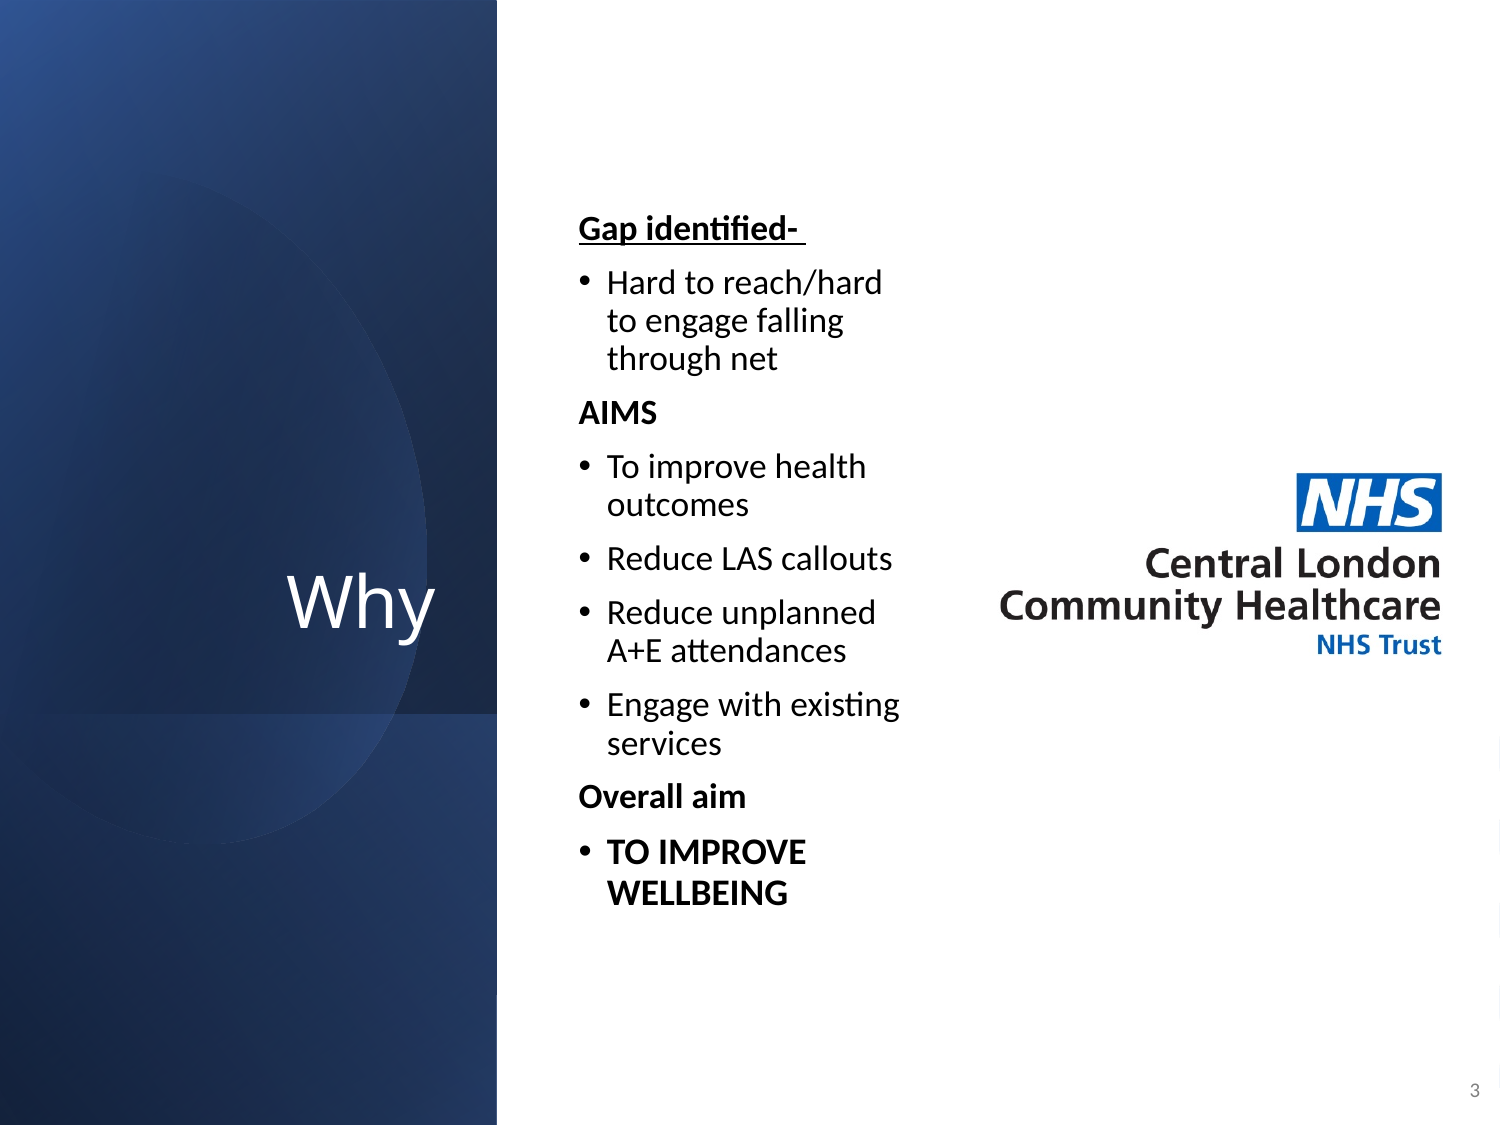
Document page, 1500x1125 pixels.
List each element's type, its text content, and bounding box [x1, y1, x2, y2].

text_box [498, 0, 1500, 1125]
list Gap identified- Hard to reach/hard to engage falling through net AIMS To improve health outcomes Reduce LAS callouts Reduce unplanned A+E attendances Engage with existing services Overall aim TO IMPROVE WELLBEING [563, 106, 936, 1017]
text_box [0, 0, 498, 1124]
picture [997, 471, 1443, 656]
slide_number 3 [1440, 1058, 1496, 1119]
title Why [57, 96, 452, 652]
